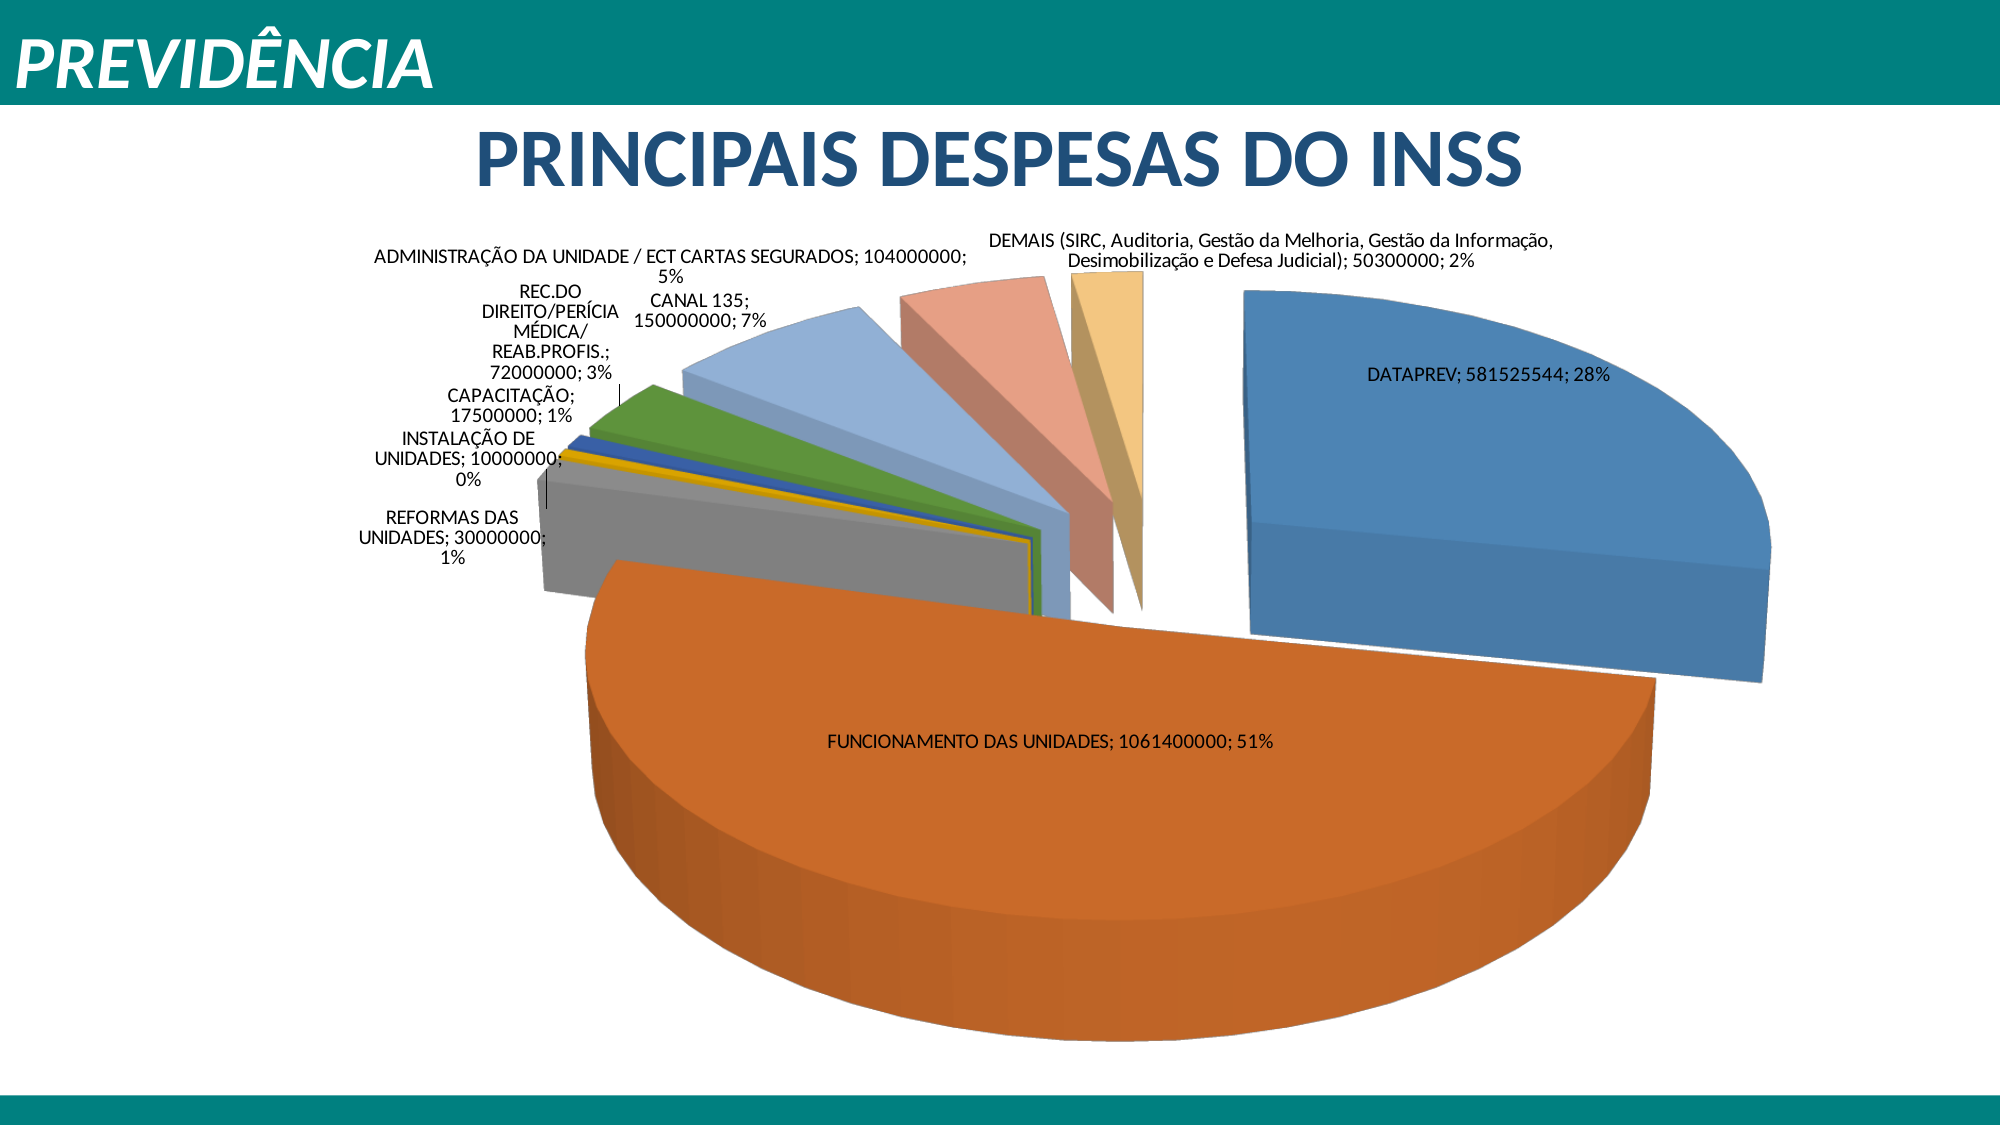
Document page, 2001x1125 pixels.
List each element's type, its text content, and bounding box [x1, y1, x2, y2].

chart [66, 193, 1922, 1083]
text_box PRINCIPAIS DESPESAS DO INSS [140, 112, 1860, 193]
text_box PREVIDÊNCIA [0, 0, 2000, 105]
text_box [0, 1095, 2000, 1125]
